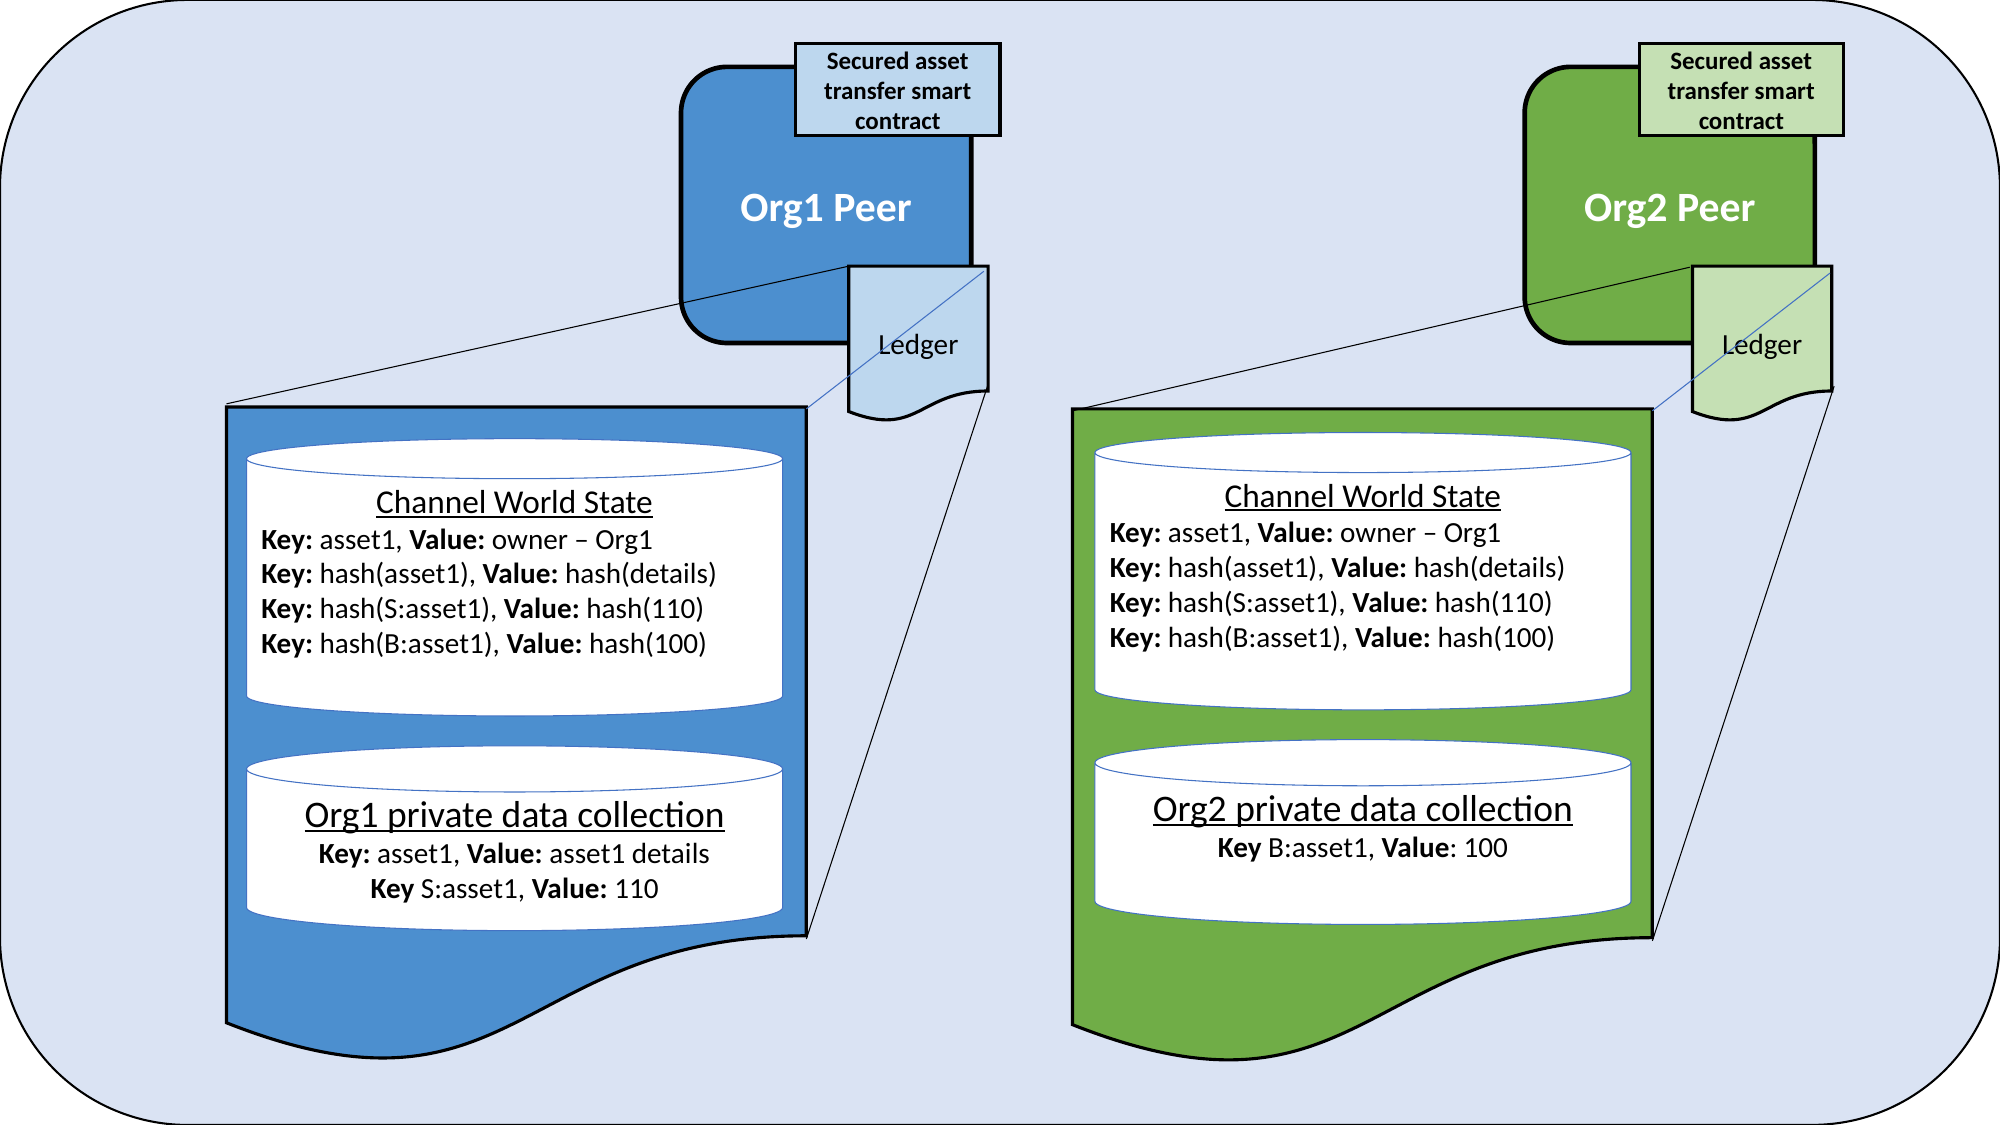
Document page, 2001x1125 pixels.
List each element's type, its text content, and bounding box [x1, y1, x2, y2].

text_box [226, 407, 806, 1058]
text_box [0, 0, 2000, 1125]
text_box Ledger [1692, 266, 1832, 386]
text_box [226, 266, 849, 404]
text_box Org1 private data collection Key: asset1, Value: asset1 details Key S:asset1, Value: 110 [245, 745, 784, 932]
text_box Secured asset transfer smart contract [795, 43, 1001, 136]
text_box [849, 271, 984, 384]
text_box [1652, 386, 1835, 941]
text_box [1690, 273, 1830, 386]
text_box [1072, 411, 1652, 1060]
text_box Secured asset transfer smart contract [1639, 43, 1844, 136]
text_box Org2 Peer [1524, 66, 1815, 273]
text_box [1072, 267, 1690, 411]
text_box Ledger [849, 266, 989, 384]
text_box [806, 384, 989, 939]
text_box Org1 Peer [681, 66, 972, 266]
text_box Channel World State Key: asset1, Value: owner – Org1 Key: hash(asset1), Value: hash(details) Key: hash(S:asset1), Value: hash(110) Key: hash(B:asset1), Value: hash(100) [1094, 431, 1632, 711]
text_box Channel World State Key: asset1, Value: owner – Org1 Key: hash(asset1), Value: hash(details) Key: hash(S:asset1), Value: hash(110) Key: hash(B:asset1), Value: hash(100) [245, 438, 784, 717]
text_box Org2 private data collection Key B:asset1, Value: 100 [1094, 739, 1632, 925]
